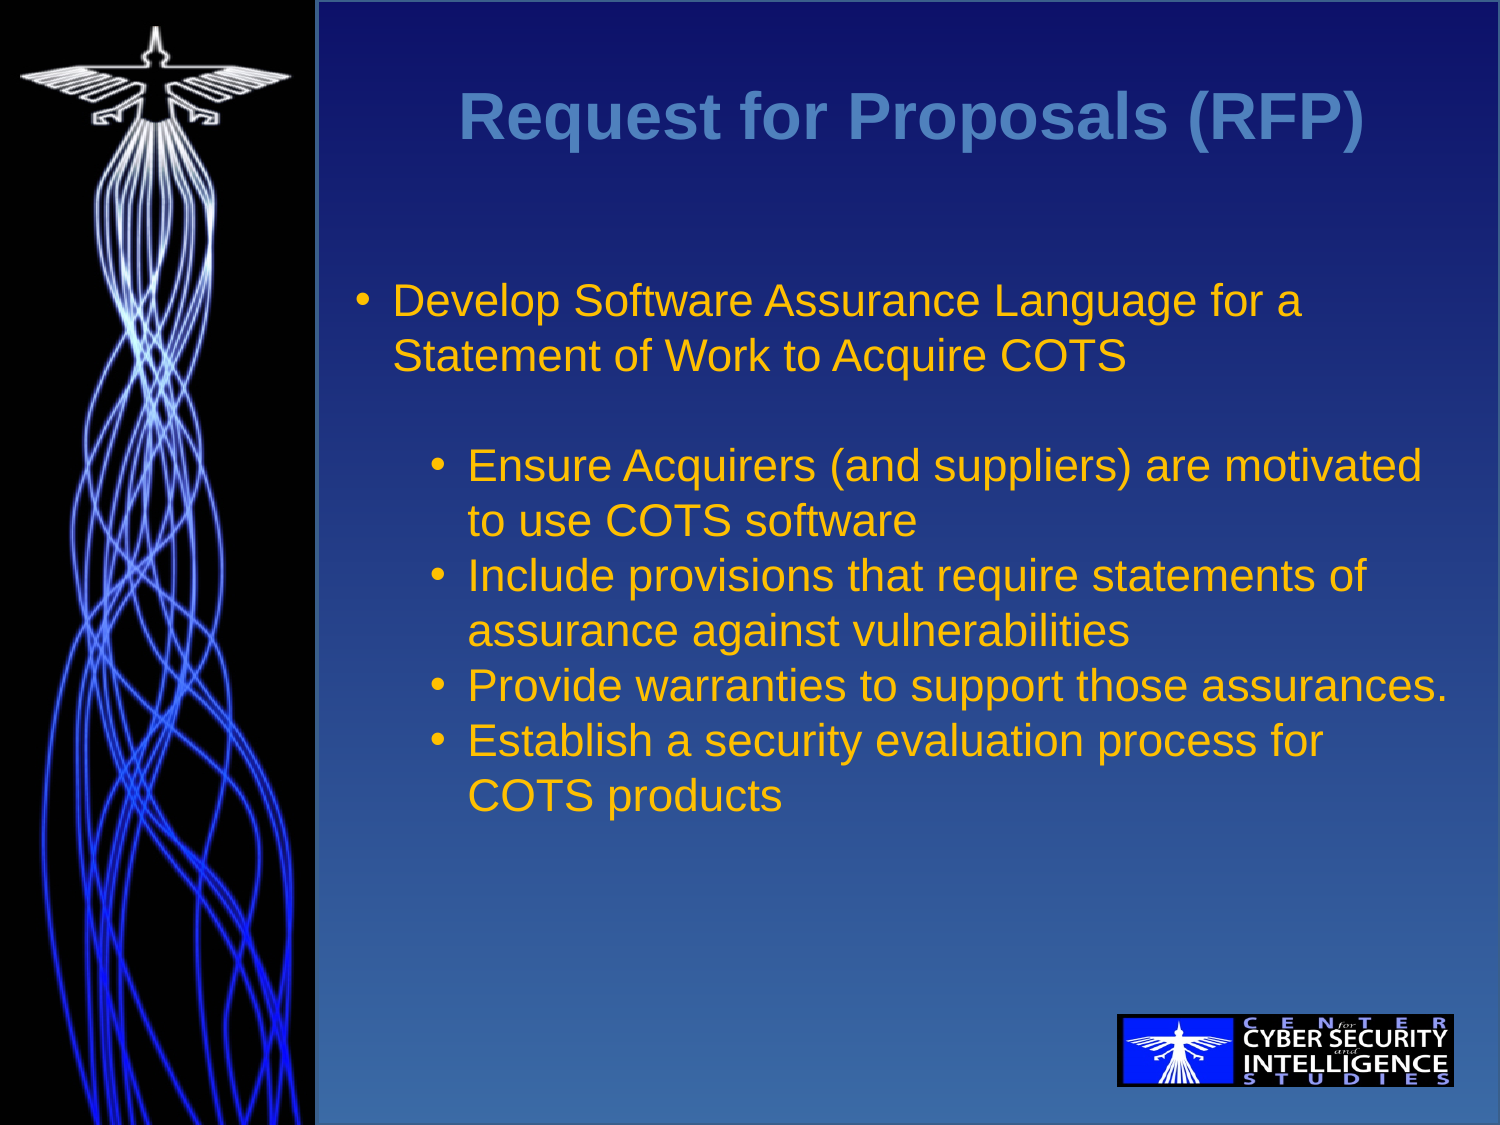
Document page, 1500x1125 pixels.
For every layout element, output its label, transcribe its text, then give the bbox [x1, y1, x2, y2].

text_box Develop Software Assurance Language for a Statement of Work to Acquire COTS Ensure Acquirers (and suppliers) are motivated to use COTS software Include provisions that require statements of assurance against vulnerabilities Provide warranties to support those assurances. Establish a security evaluation process for COTS products [338, 262, 1475, 975]
picture [0, 0, 316, 1125]
text_box [317, 0, 1500, 1125]
title Request for Proposals (RFP) [362, 62, 1463, 163]
picture [1117, 1013, 1455, 1087]
